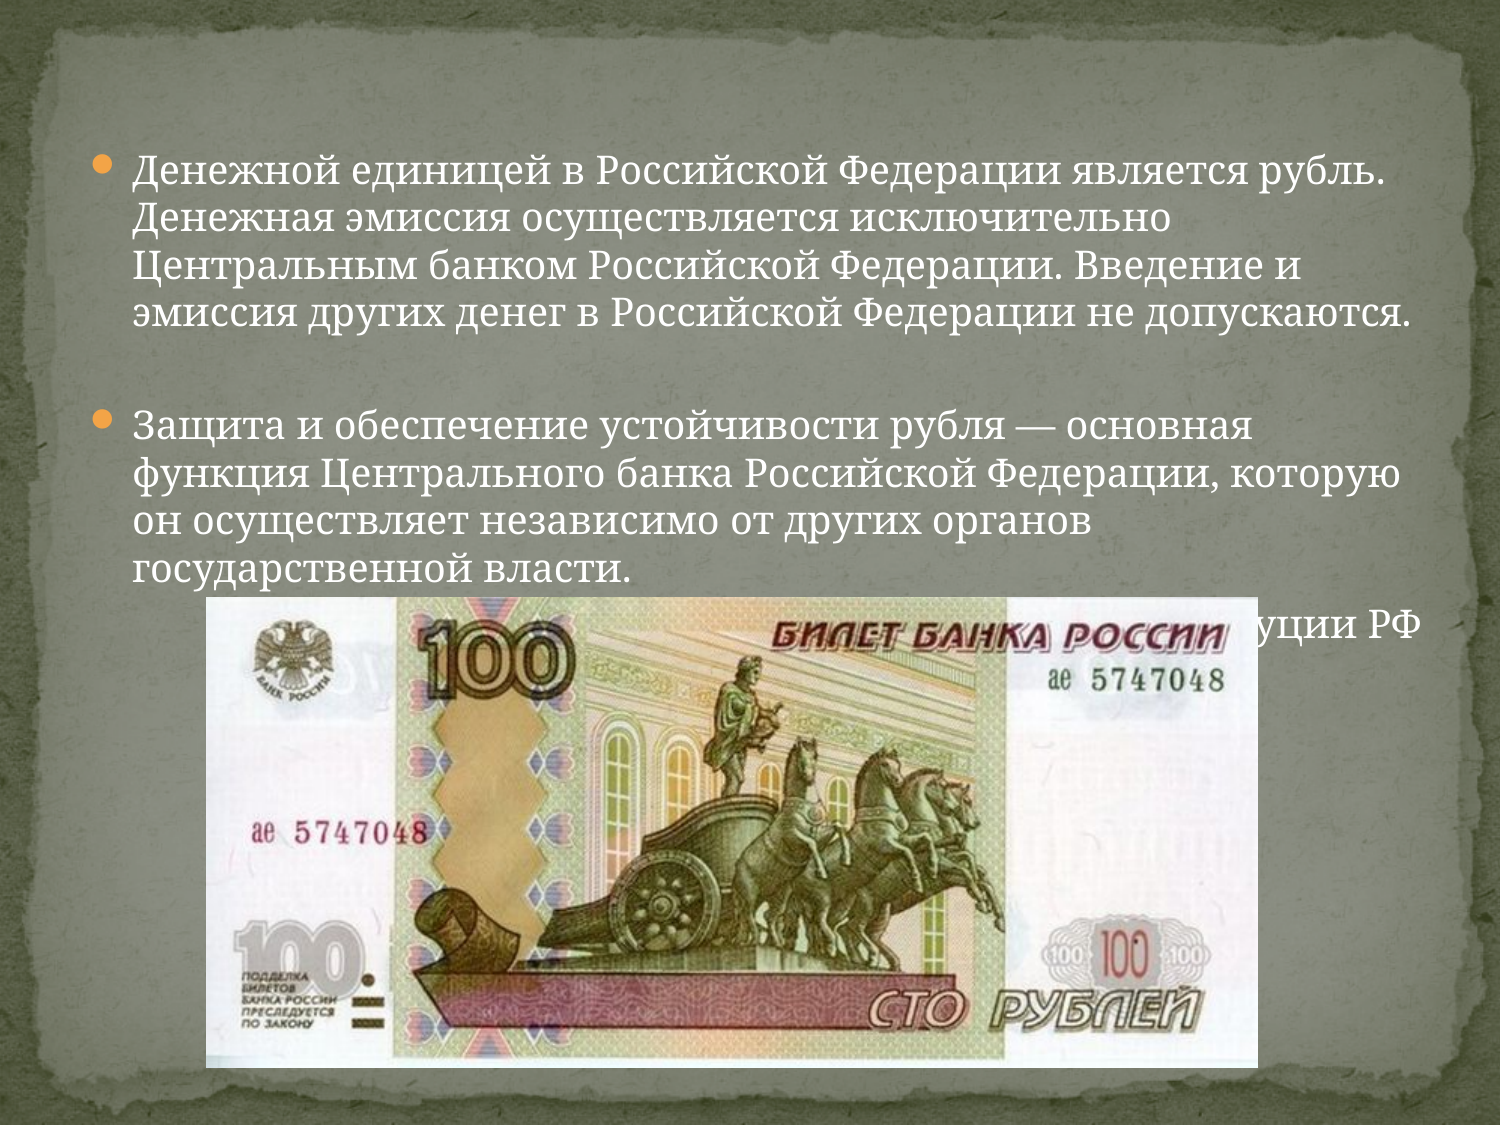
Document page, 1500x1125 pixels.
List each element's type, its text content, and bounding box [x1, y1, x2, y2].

list Денежной единицей в Российской Федерации является рубль. Денежная эмиссия осуществляется исключительно Центральным банком Российской Федерации. Введение и эмиссия других денег в Российской Федерации не допускаются. Защита и обеспечение устойчивости рубля — основная функция Центрального банка Российской Федерации, которую он осуществляет независимо от других органов государственной власти. Ст. 75 Конституции РФ [75, 137, 1447, 669]
picture [206, 597, 1258, 1068]
